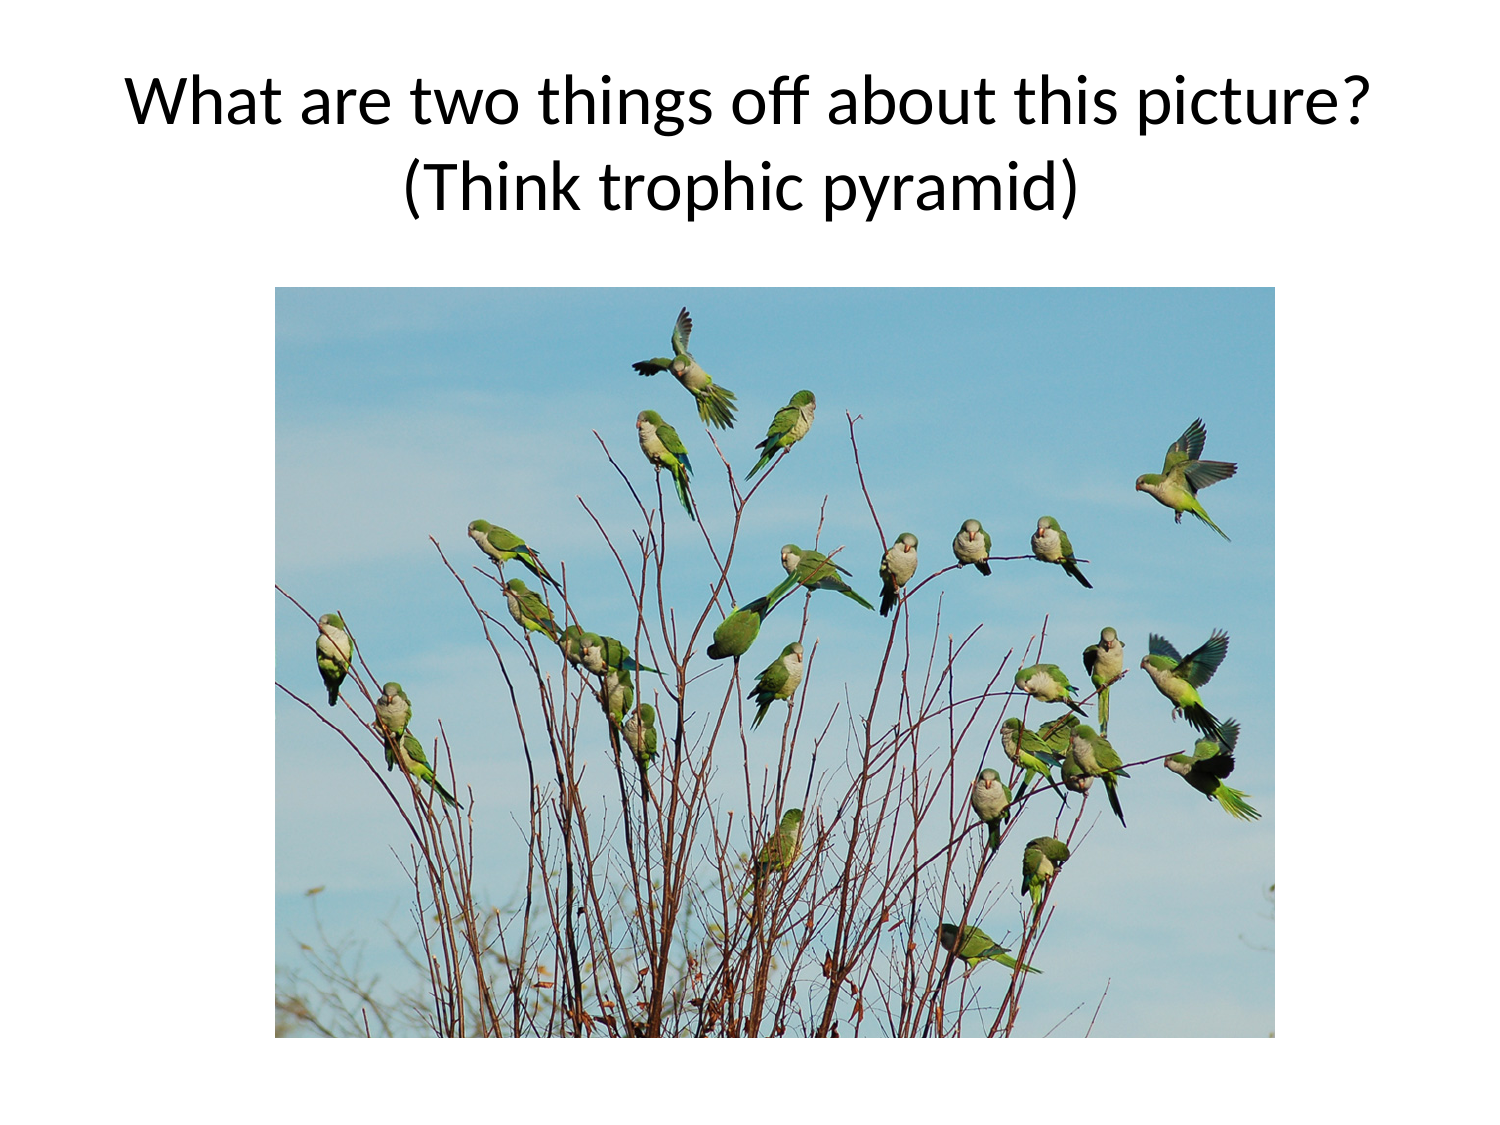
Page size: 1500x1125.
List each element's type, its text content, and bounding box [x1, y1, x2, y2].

picture [274, 287, 1276, 1038]
title What are two things off about this picture? (Think trophic pyramid) [75, 45, 1425, 233]
